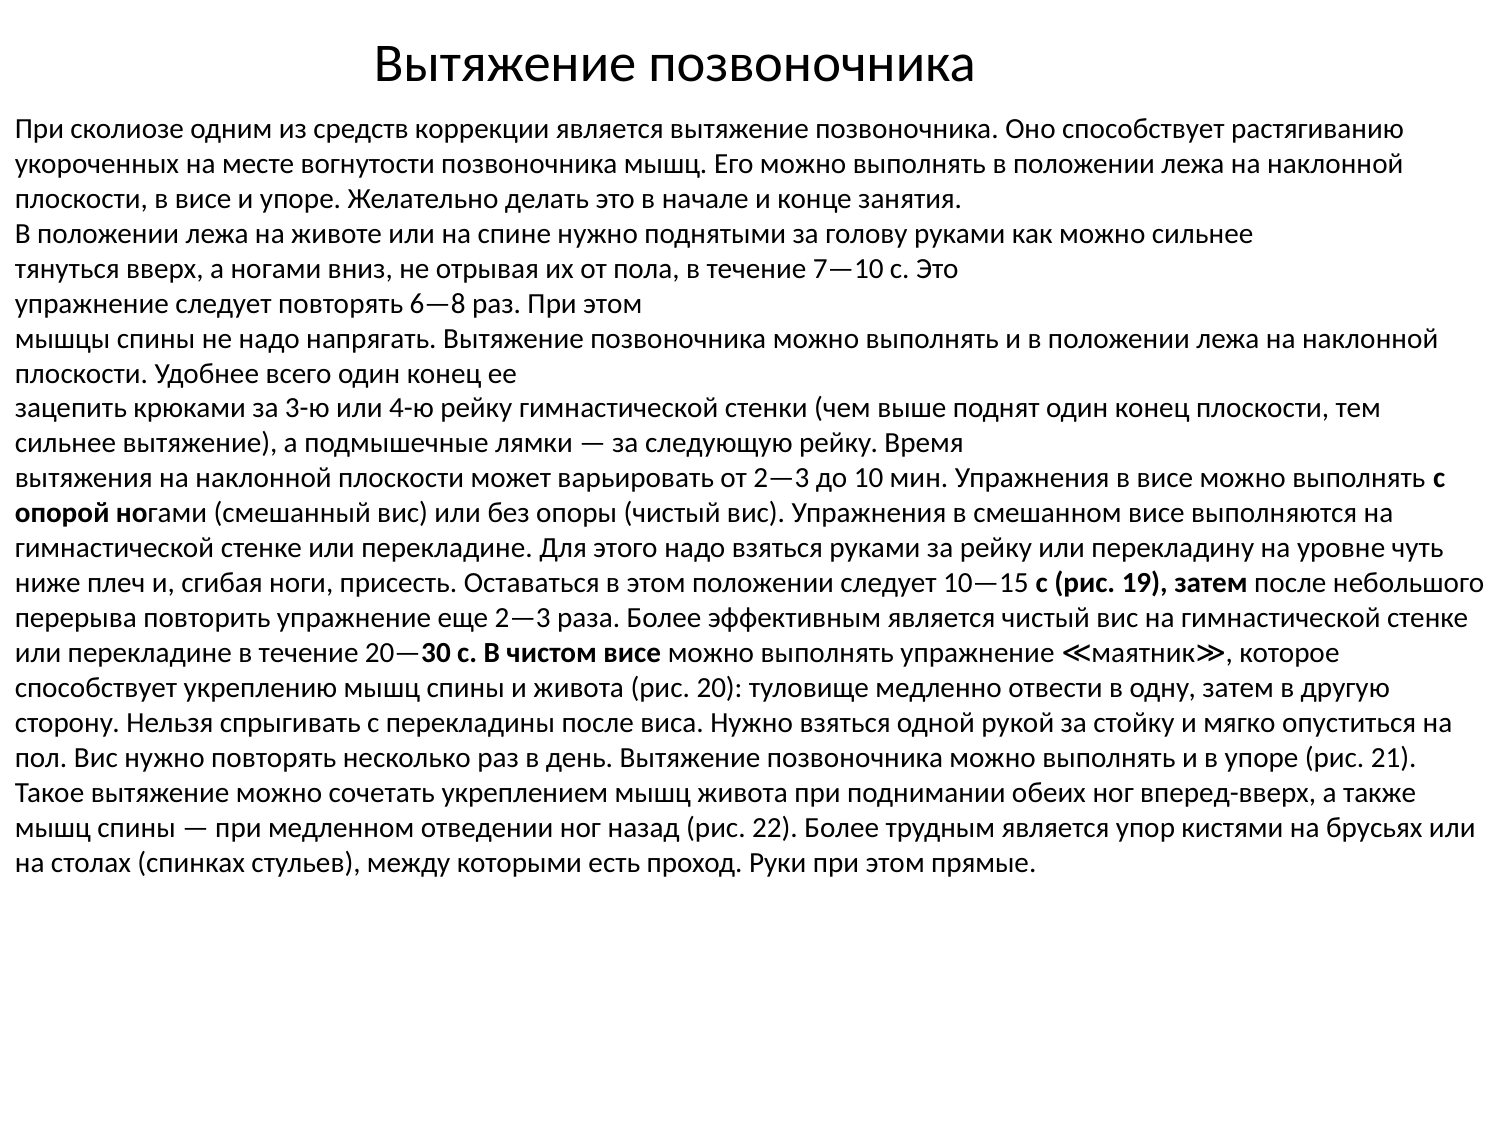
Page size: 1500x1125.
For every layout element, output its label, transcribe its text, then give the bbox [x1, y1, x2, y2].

text_box При сколиозе одним из средств коррекции является вытяжение позвоночника. Оно способствует растягиванию укороченных на месте вогнутости позвоночника мышц. Его можно выполнять в положении лежа на наклонной плоскости, в висе и упоре. Желательно делать это в начале и конце занятия. В положении лежа на животе или на спине нужно поднятыми за голову руками как можно сильнее тянуться вверх, а ногами вниз, не отрывая их от пола, в течение 7—10 с. Это упражнение следует повторять 6—8 раз. При этом мышцы спины не надо напрягать. Вытяжение позвоночника можно выполнять и в положении лежа на наклонной плоскости. Удобнее всего один конец ее зацепить крюками за 3-ю или 4-ю рейку гимнастической стенки (чем выше поднят один конец плоскости, тем сильнее вытяжение), а подмышечные лямки — за следующую рейку. Время вытяжения на наклонной плоскости может варьировать от 2—3 до 10 мин. Упражнения в висе можно выполнять с опорой ногами (смешанный вис) или без опоры (чистый вис). Упражнения в смешанном висе выполняются на гимнастической стенке или перекладине. Для этого надо взяться руками за рейку или перекладину на уровне чуть ниже плеч и, сгибая ноги, присесть. Оставаться в этом положении следует 10—15 с (рис. 19), затем после небольшого перерыва повторить упражнение еще 2—3 раза. Более эффективным является чистый вис на гимнастической стенке или перекладине в течение 20—30 с. В чистом висе можно выполнять упражнение ≪маятник≫, которое способствует укреплению мышц спины и живота (рис. 20): туловище медленно отвести в одну, затем в другую сторону. Нельзя спрыгивать с перекладины после виса. Нужно взяться одной рукой за стойку и мягко опуститься на пол. Вис нужно повторять несколько раз в день. Вытяжение позвоночника можно выполнять и в упоре (рис. 21). Такое вытяжение можно сочетать укреплением мышц живота при поднимании обеих ног вперед-вверх, а также мышц спины — при медленном отведении ног назад (рис. 22). Более трудным является упор кистями на брусьях или на столах (спинках стульев), между которыми есть проход. Руки при этом прямые. [0, 101, 1500, 1001]
title Вытяжение позвоночника [0, 19, 1350, 101]
